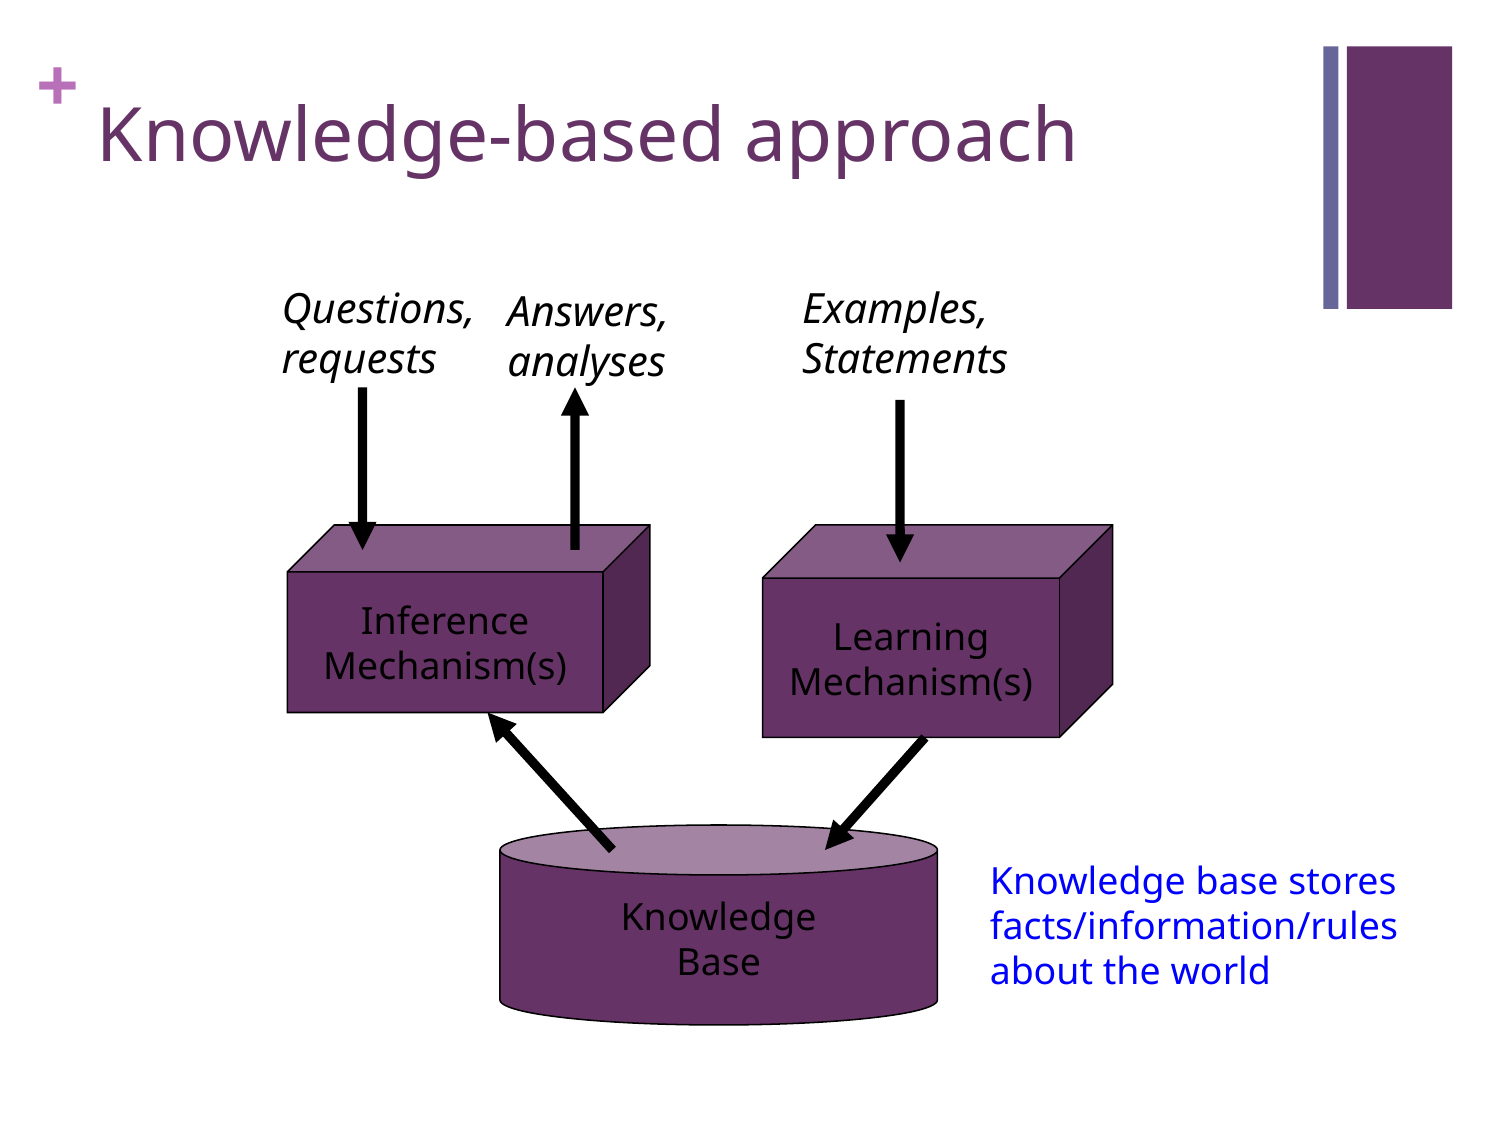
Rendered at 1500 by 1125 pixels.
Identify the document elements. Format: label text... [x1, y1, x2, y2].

text_box Answers, analyses [492, 277, 685, 393]
text_box Examples, Statements [787, 274, 1024, 390]
text_box Learning Mechanism(s) [762, 524, 1113, 738]
text_box [825, 737, 926, 850]
text_box [568, 393, 582, 550]
text_box [356, 390, 369, 550]
text_box Inference Mechanism(s) [287, 525, 650, 713]
text_box P=10 (we can make this work if P=10) [288, 525, 648, 571]
text_box Knowledge base stores facts/information/rules about the world [974, 849, 1465, 1000]
text_box Questions, requests [266, 274, 491, 390]
title Knowledge-based approach [81, 79, 1322, 263]
text_box [487, 712, 613, 851]
text_box [893, 399, 907, 563]
text_box Knowledge Base [499, 829, 938, 1025]
title PROLOG [762, 525, 1112, 578]
